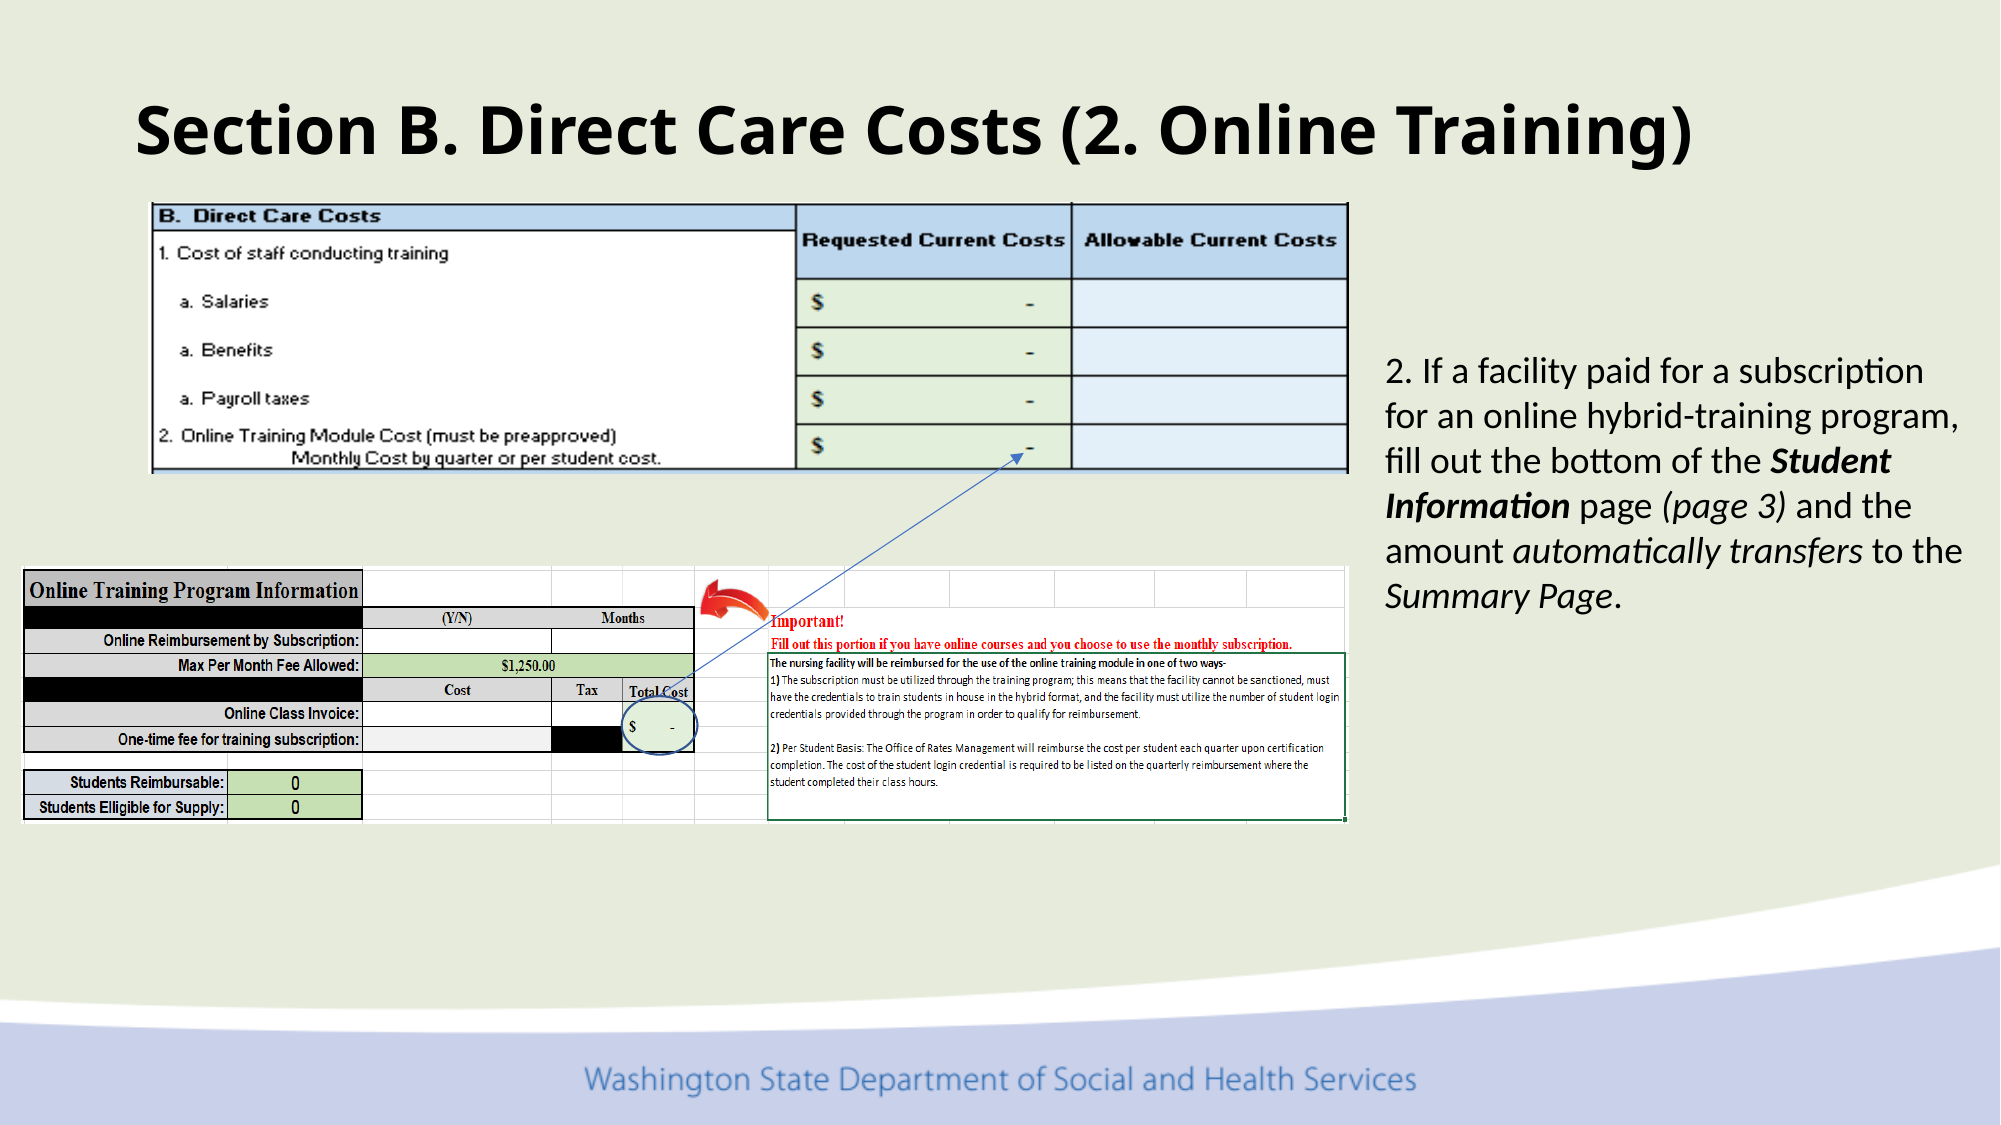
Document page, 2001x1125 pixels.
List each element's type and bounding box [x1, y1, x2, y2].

list [148, 202, 1349, 474]
picture [0, 0, 2000, 1125]
text_box [659, 452, 1024, 696]
